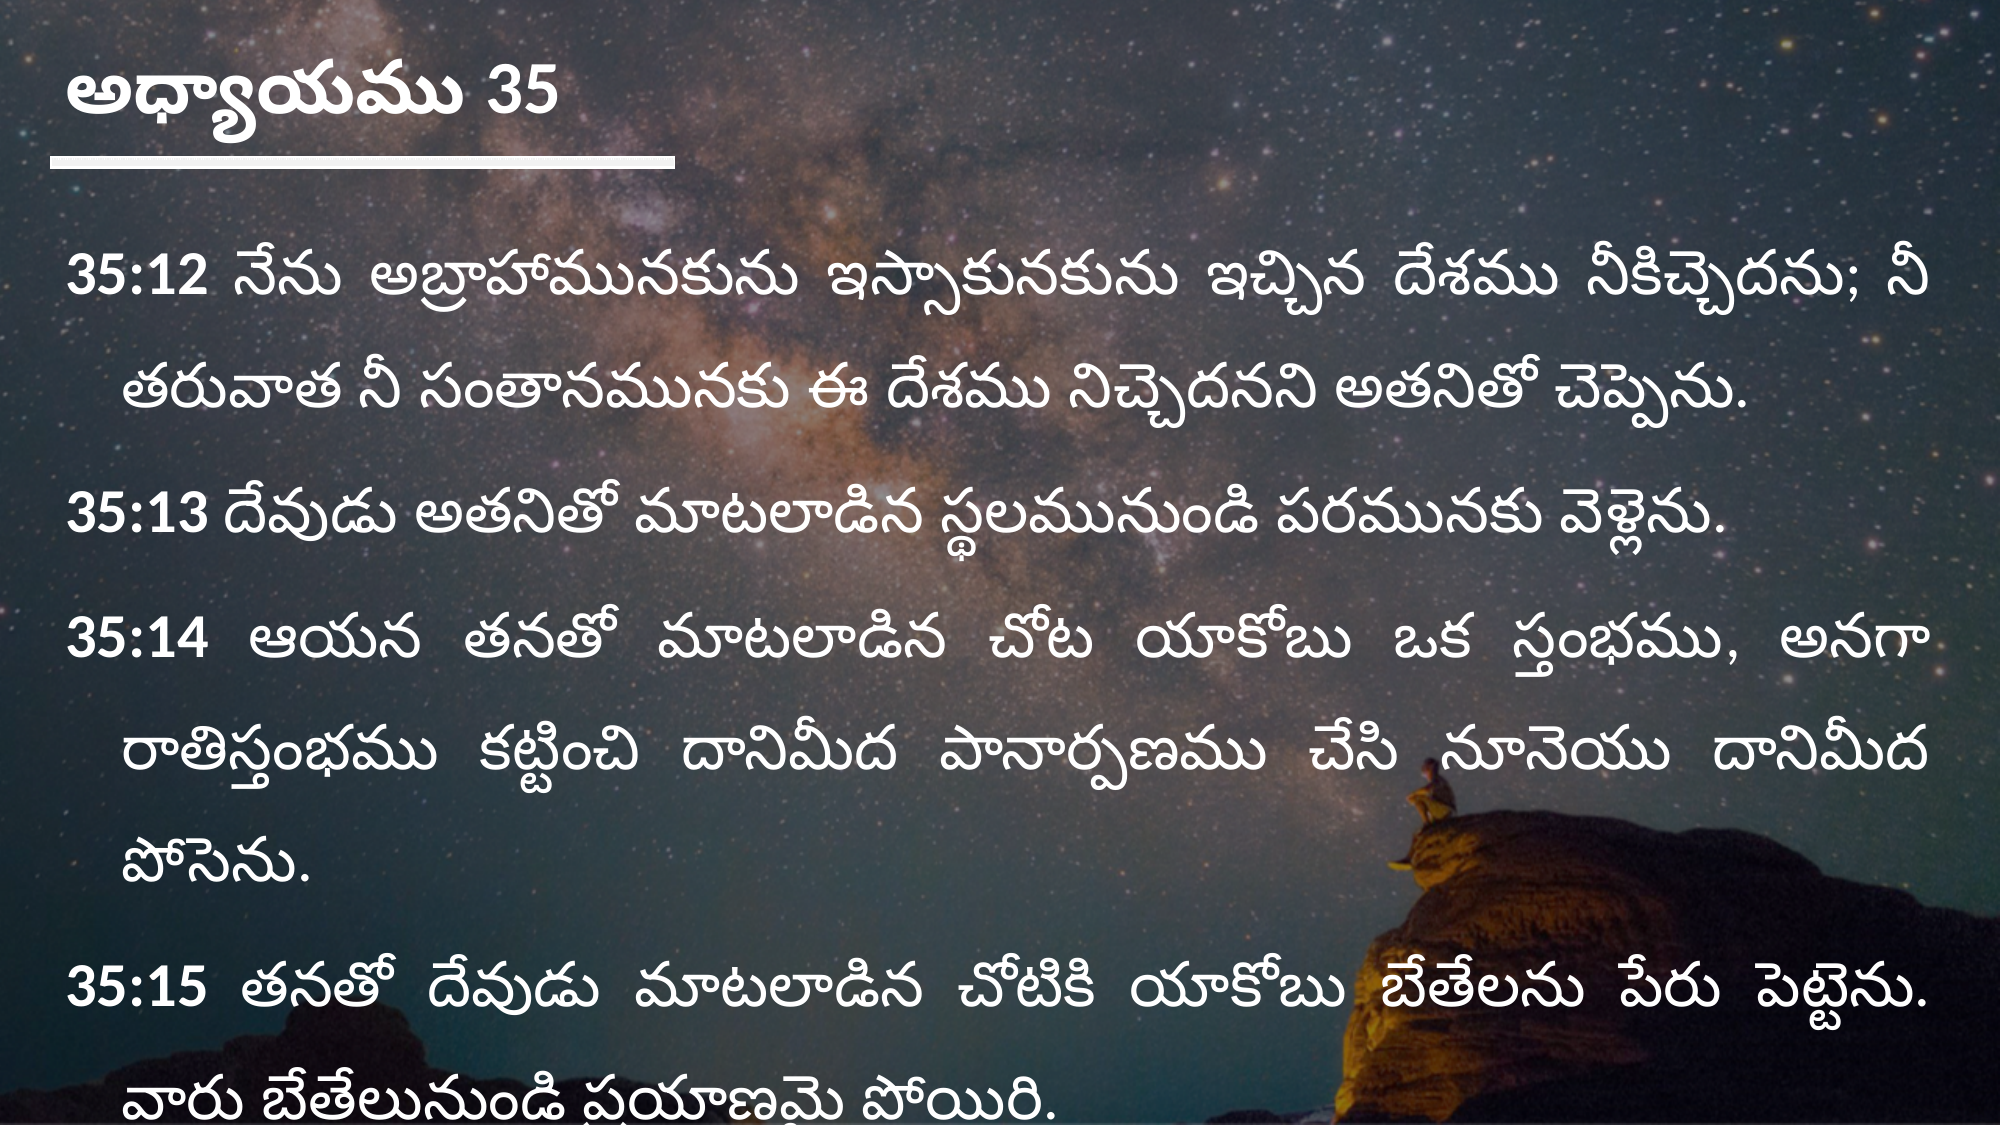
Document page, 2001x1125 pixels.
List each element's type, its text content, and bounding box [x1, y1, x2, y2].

title అధ్యాయము 35 [50, 0, 1925, 167]
list 35:12 నేను అబ్రాహామునకును ఇస్సాకునకును ఇచ్చిన దేశము నీకిచ్చెదను; నీ తరువాత నీ సంతానమునకు ఈ దేశము నిచ్చెదనని అతనితో చెప్పెను. 35:13 దేవుడు అతనితో మాటలాడిన స్థలమునుండి పరమునకు వెళ్లెను. 35:14 ఆయన తనతో మాటలాడిన చోట యాకోబు ఒక స్తంభము, అనగా రాతిస్తంభము కట్టించి దానిమీద పానార్పణము చేసి నూనెయు దానిమీద పోసెను. 35:15 తనతో దేవుడు మాటలాడిన చోటికి యాకోబు బేతేలను పేరు పెట్టెను. వారు బేతేలునుండి ప్రయాణమై పోయిరి. [50, 187, 1946, 1063]
picture [0, 0, 2000, 1125]
